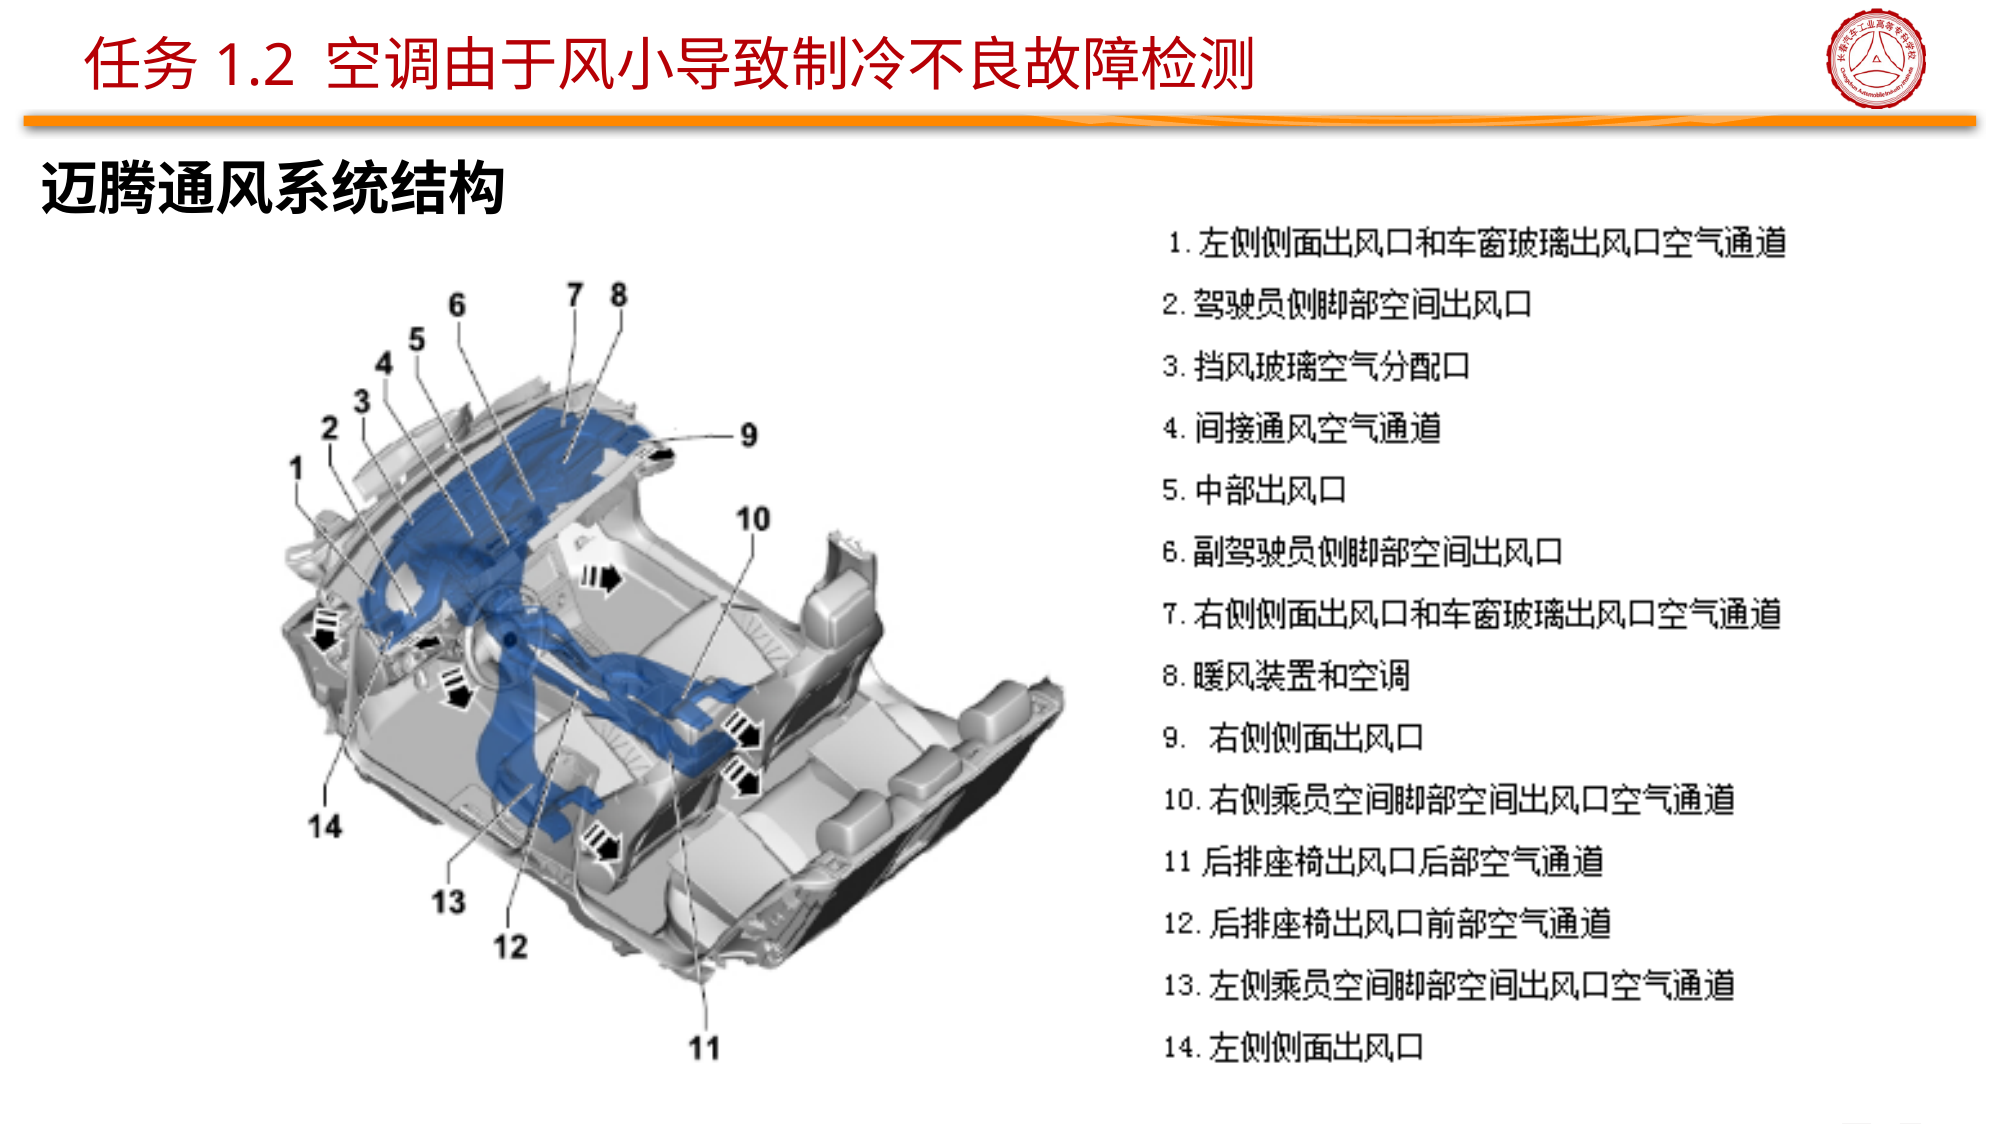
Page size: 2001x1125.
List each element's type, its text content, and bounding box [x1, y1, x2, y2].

picture [1826, 8, 1926, 109]
text_box 任务1.2 空调由于风小导致制冷不良故障检测 [68, 27, 1369, 107]
text_box 迈腾通风系统结构 [25, 144, 1523, 229]
picture [242, 204, 1819, 1081]
